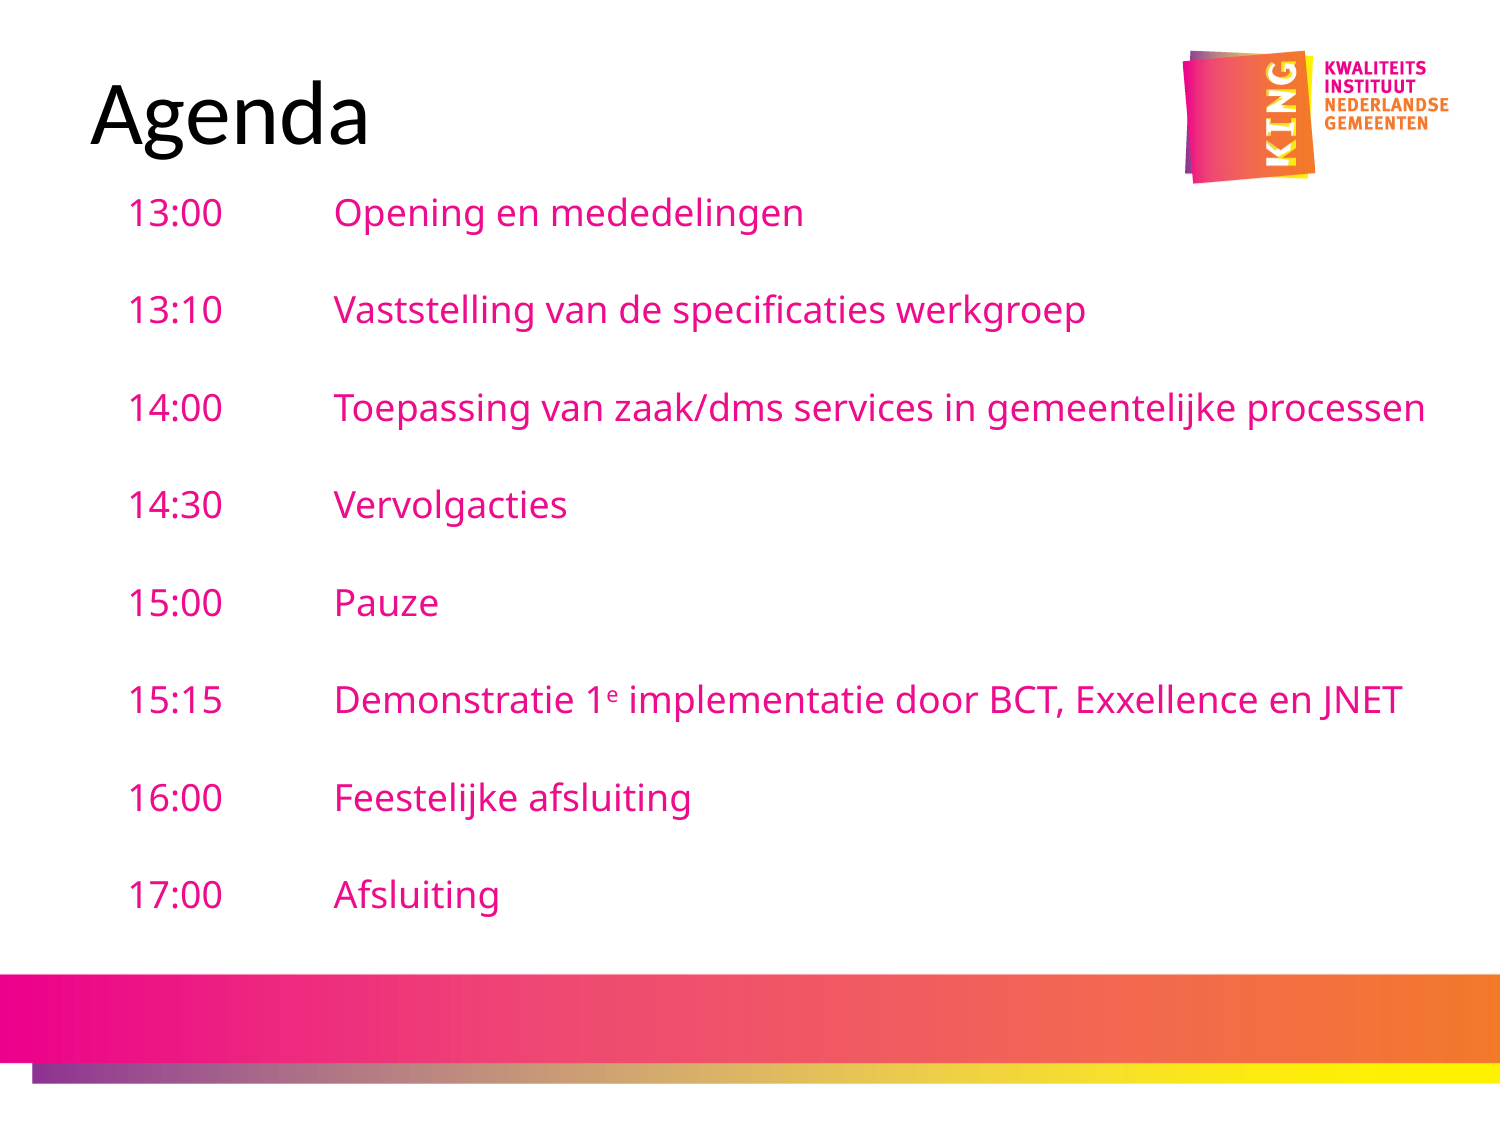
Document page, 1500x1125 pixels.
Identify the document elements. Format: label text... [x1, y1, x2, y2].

picture [0, 0, 1500, 1125]
list 13:00 Opening en mededelingen 13:10 Vaststelling van de specificaties werkgroep 14:00 Toepassing van zaak/dms services in gemeentelijke processen 14:30 Vervolgacties 15:00 Pauze 15:15 Demonstratie 1e implementatie door BCT, Exxellence en JNET 16:00 Feestelijke afsluiting 17:00 Afsluiting [111, 180, 1500, 924]
title Agenda [75, 45, 1425, 233]
